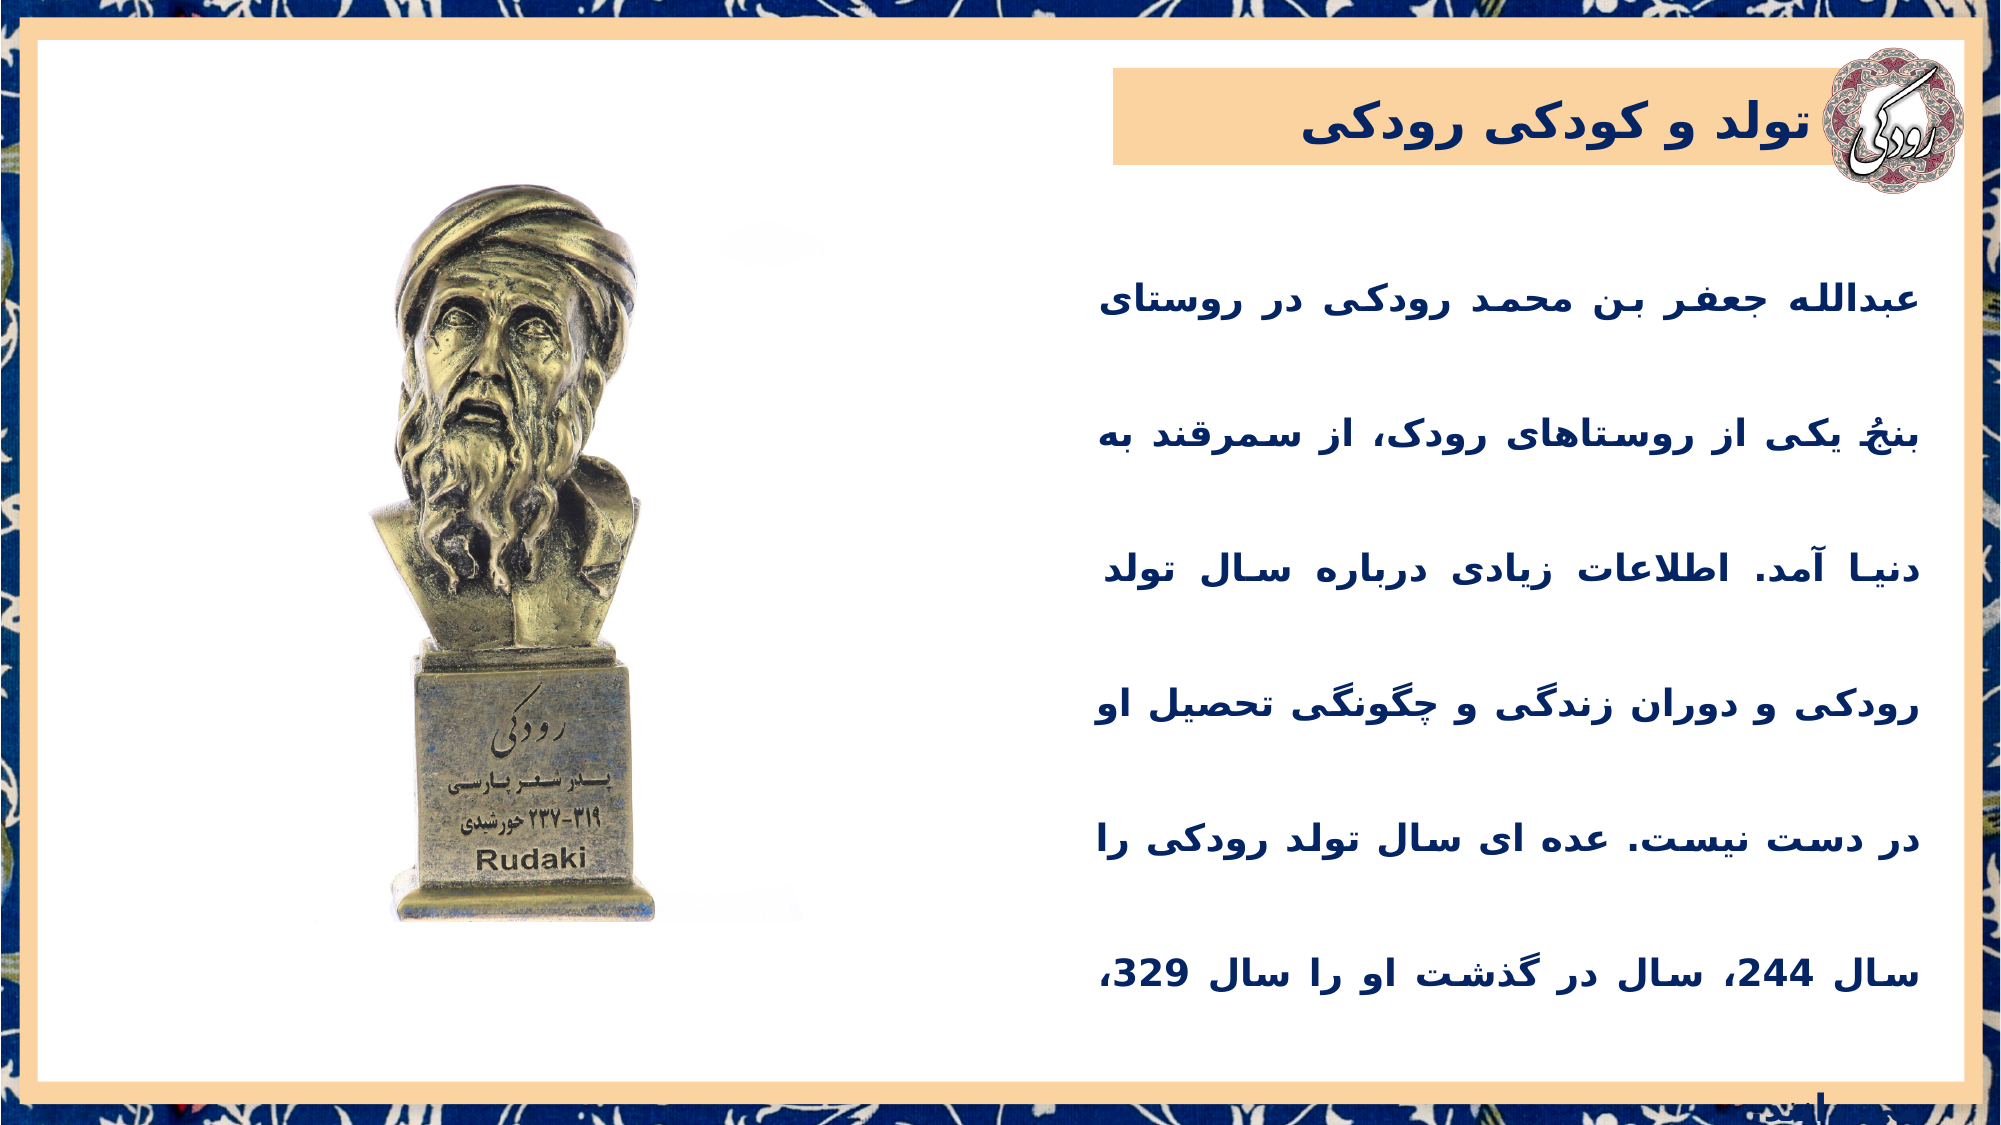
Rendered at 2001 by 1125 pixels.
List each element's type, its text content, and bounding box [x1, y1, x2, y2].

text_box عبدالله جعفر بن محمد رودکی در روستای بنجُ یکی از روستاهای رودک، از سمرقند به دنیا آمد. اطلاعات زیادی درباره سال تولد رودکی و دوران زندگی و چگونگی تحصیل او در دست نیست. عده ای سال تولد رودکی را سال 244، سال در گذشت او را سال 329، می دانند. [1078, 176, 1936, 1125]
text_box تولد و کودکی رودکی [1227, 81, 1886, 156]
picture [122, 156, 913, 947]
picture [2, 1, 1999, 1125]
picture [1820, 47, 1966, 194]
